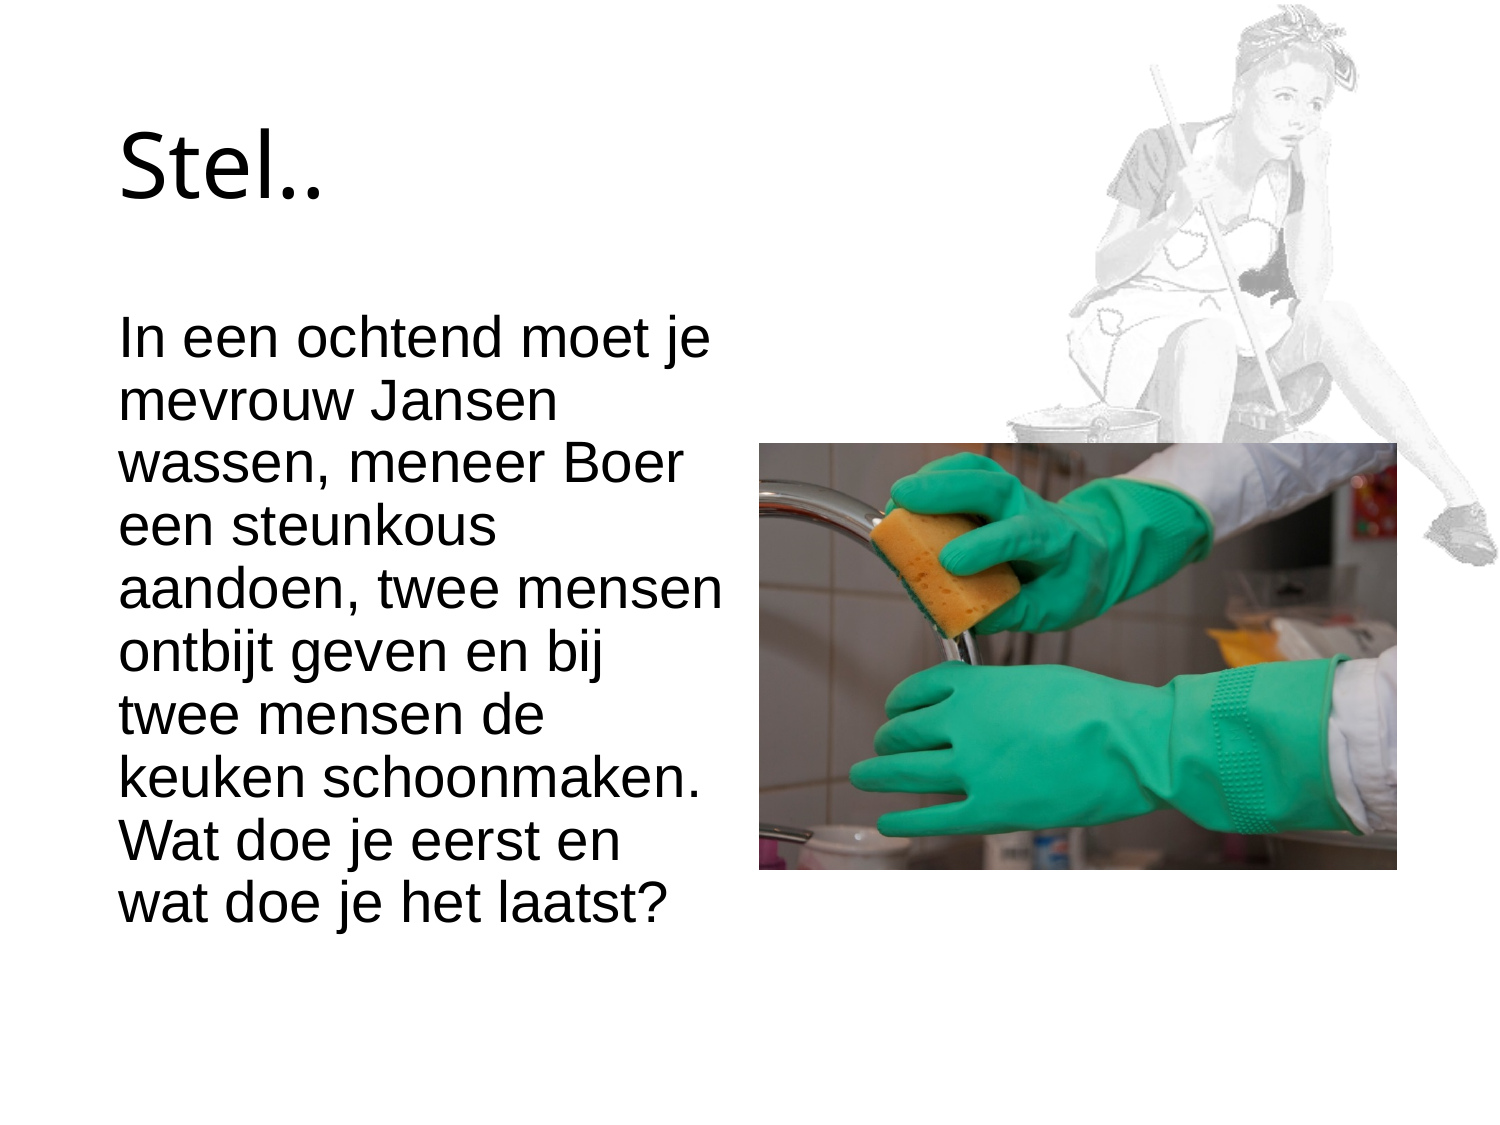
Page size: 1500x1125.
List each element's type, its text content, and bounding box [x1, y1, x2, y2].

picture [1005, 2, 1500, 596]
list In een ochtend moet je mevrouw Jansen wassen, meneer Boer een steunkous aandoen, twee mensen ontbijt geven en bij twee mensen de keuken schoonmaken. Wat doe je eerst en wat doe je het laatst? [103, 299, 741, 1014]
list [759, 443, 1397, 870]
title Stel.. [103, 59, 1005, 278]
